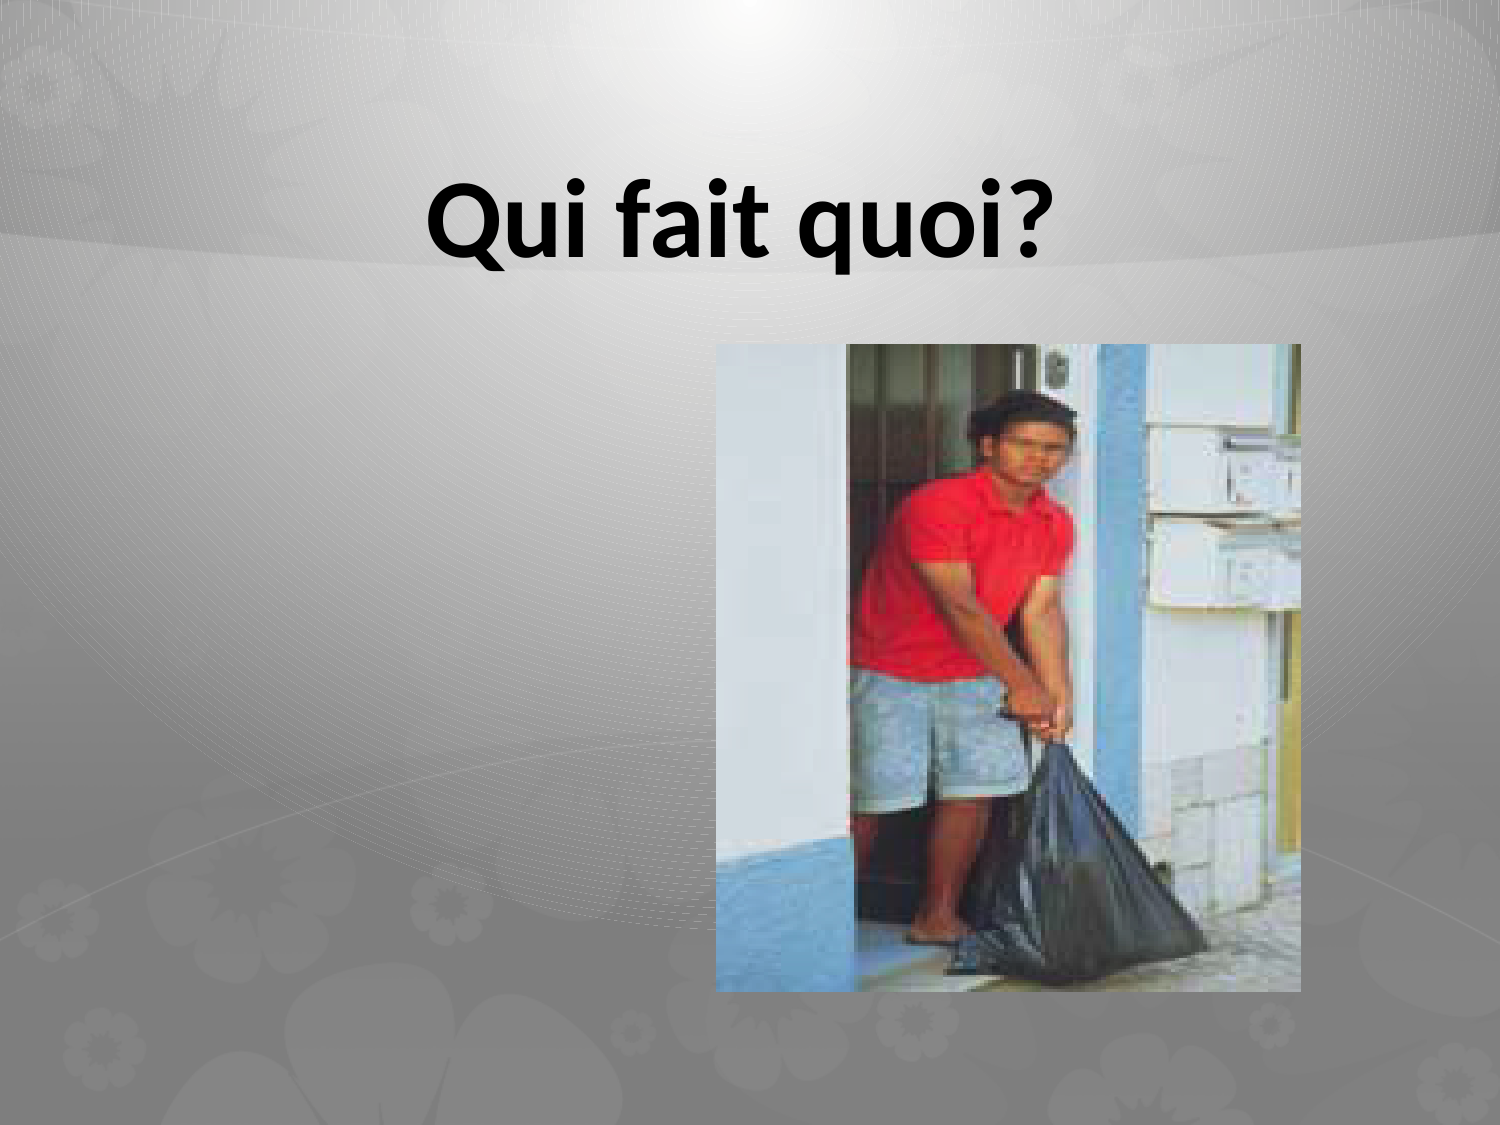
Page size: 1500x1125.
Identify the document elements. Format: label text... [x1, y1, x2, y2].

picture [0, 0, 1500, 1125]
title Qui fait quoi? [132, 88, 1377, 291]
